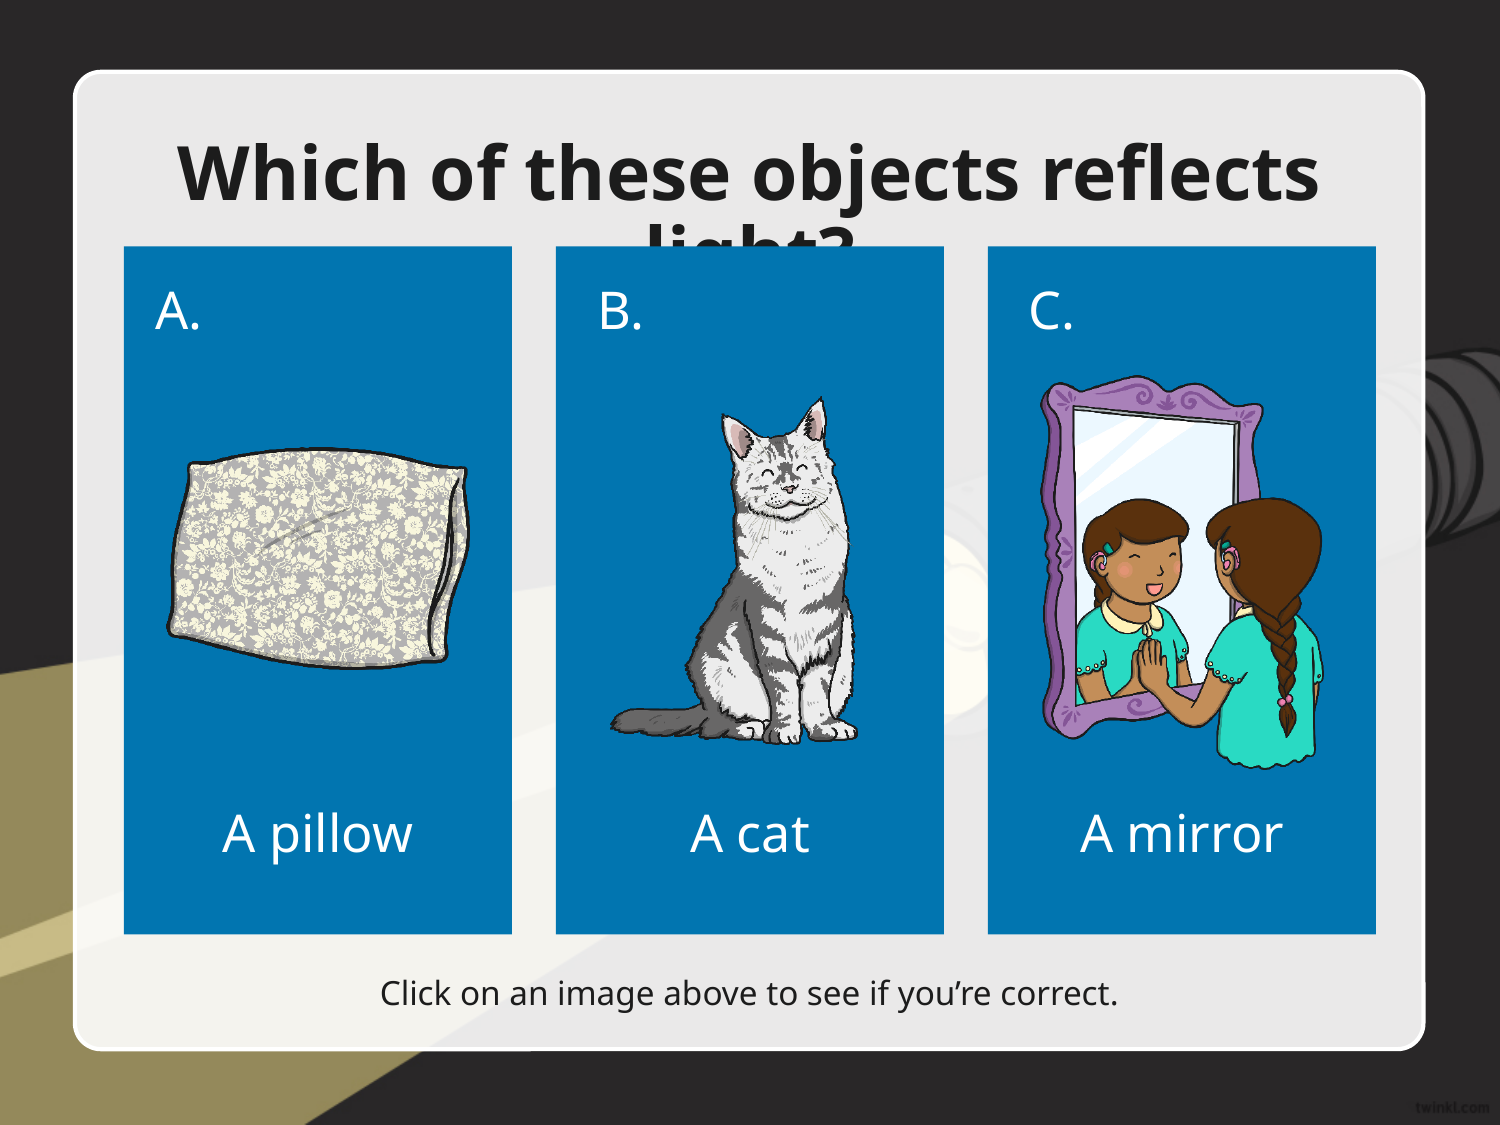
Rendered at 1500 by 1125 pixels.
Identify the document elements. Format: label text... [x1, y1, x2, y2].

text_box Click on an image above to see if you’re correct. [369, 959, 1131, 1024]
text_box Which of these objects reflects light? [75, 125, 1425, 226]
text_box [987, 246, 1376, 935]
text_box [123, 246, 512, 935]
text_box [555, 246, 944, 935]
picture [0, 0, 1500, 1125]
